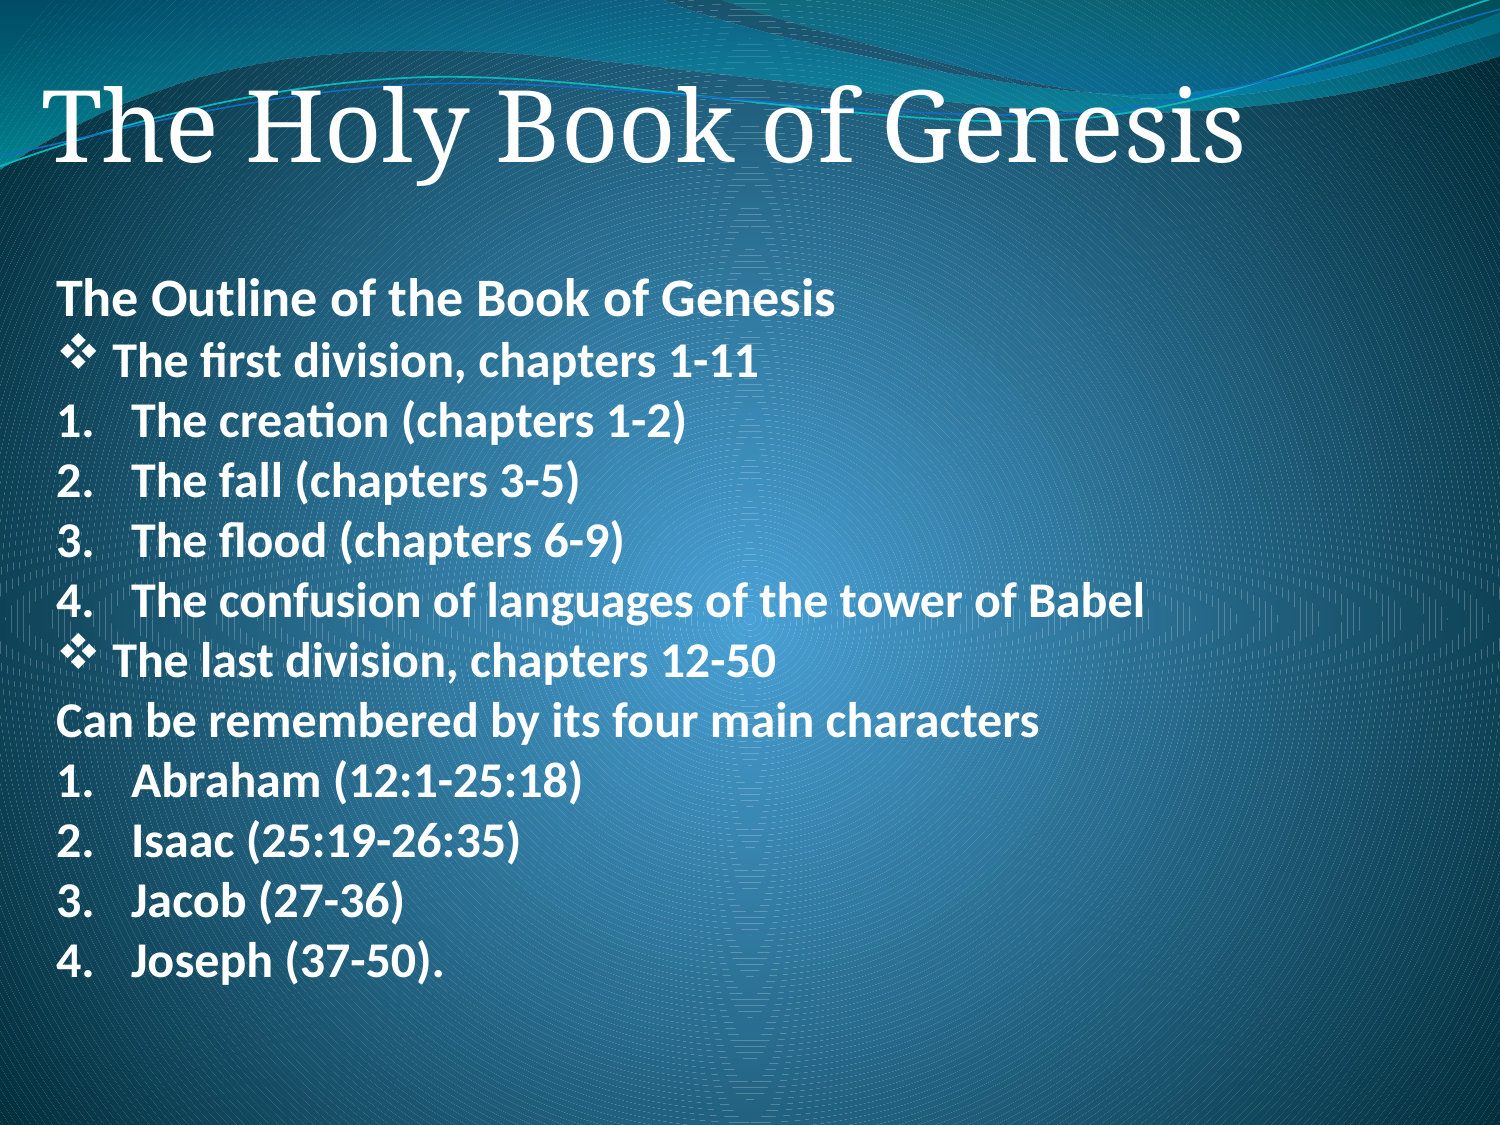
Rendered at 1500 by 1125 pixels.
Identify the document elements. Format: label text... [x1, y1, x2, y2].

subtitle The Holy Book of Genesis [41, 55, 1447, 200]
text_box The Outline of the Book of Genesis The first division, chapters 1-11 The creation (chapters 1-2) The fall (chapters 3-5) The flood (chapters 6-9) The confusion of languages of the tower of Babel The last division, chapters 12-50 Can be remembered by its four main characters Abraham (12:1-25:18) Isaac (25:19-26:35) Jacob (27-36) Joseph (37-50). [41, 255, 1459, 995]
